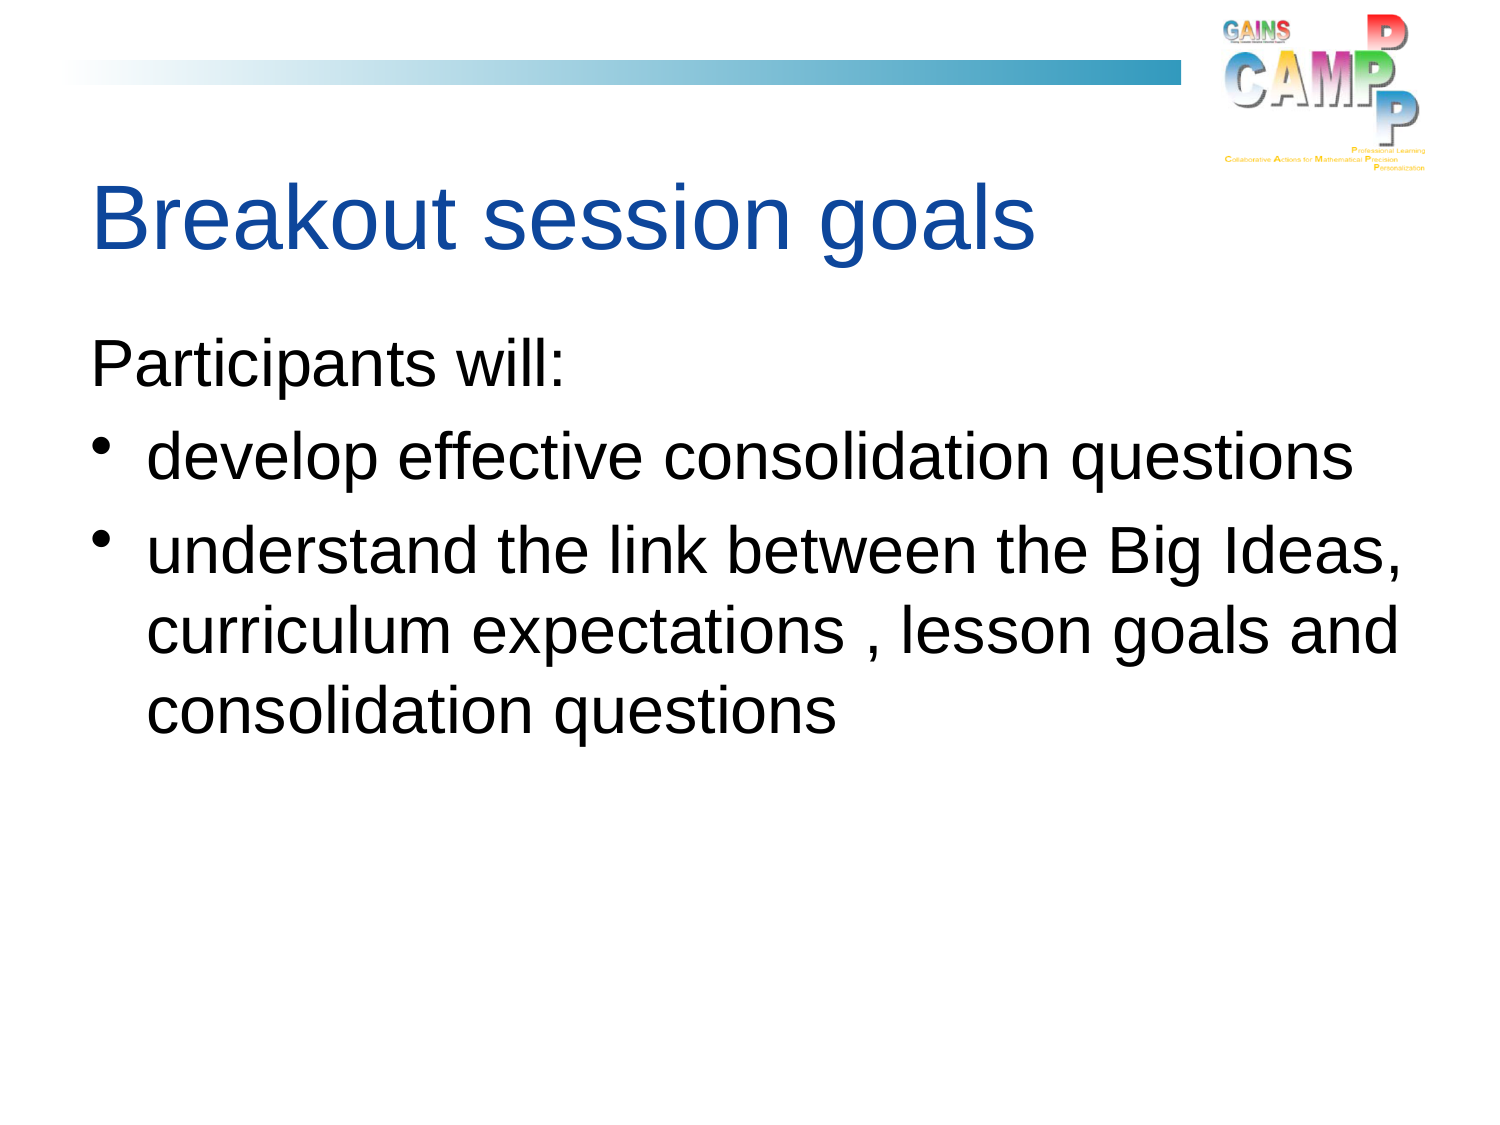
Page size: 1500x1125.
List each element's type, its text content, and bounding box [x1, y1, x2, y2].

list Participants will: develop effective consolidation questions understand the link between the Big Ideas, curriculum expectations , lesson goals and consolidation questions [74, 312, 1426, 1088]
title Breakout session goals [74, 124, 1426, 301]
picture [1204, 0, 1442, 190]
